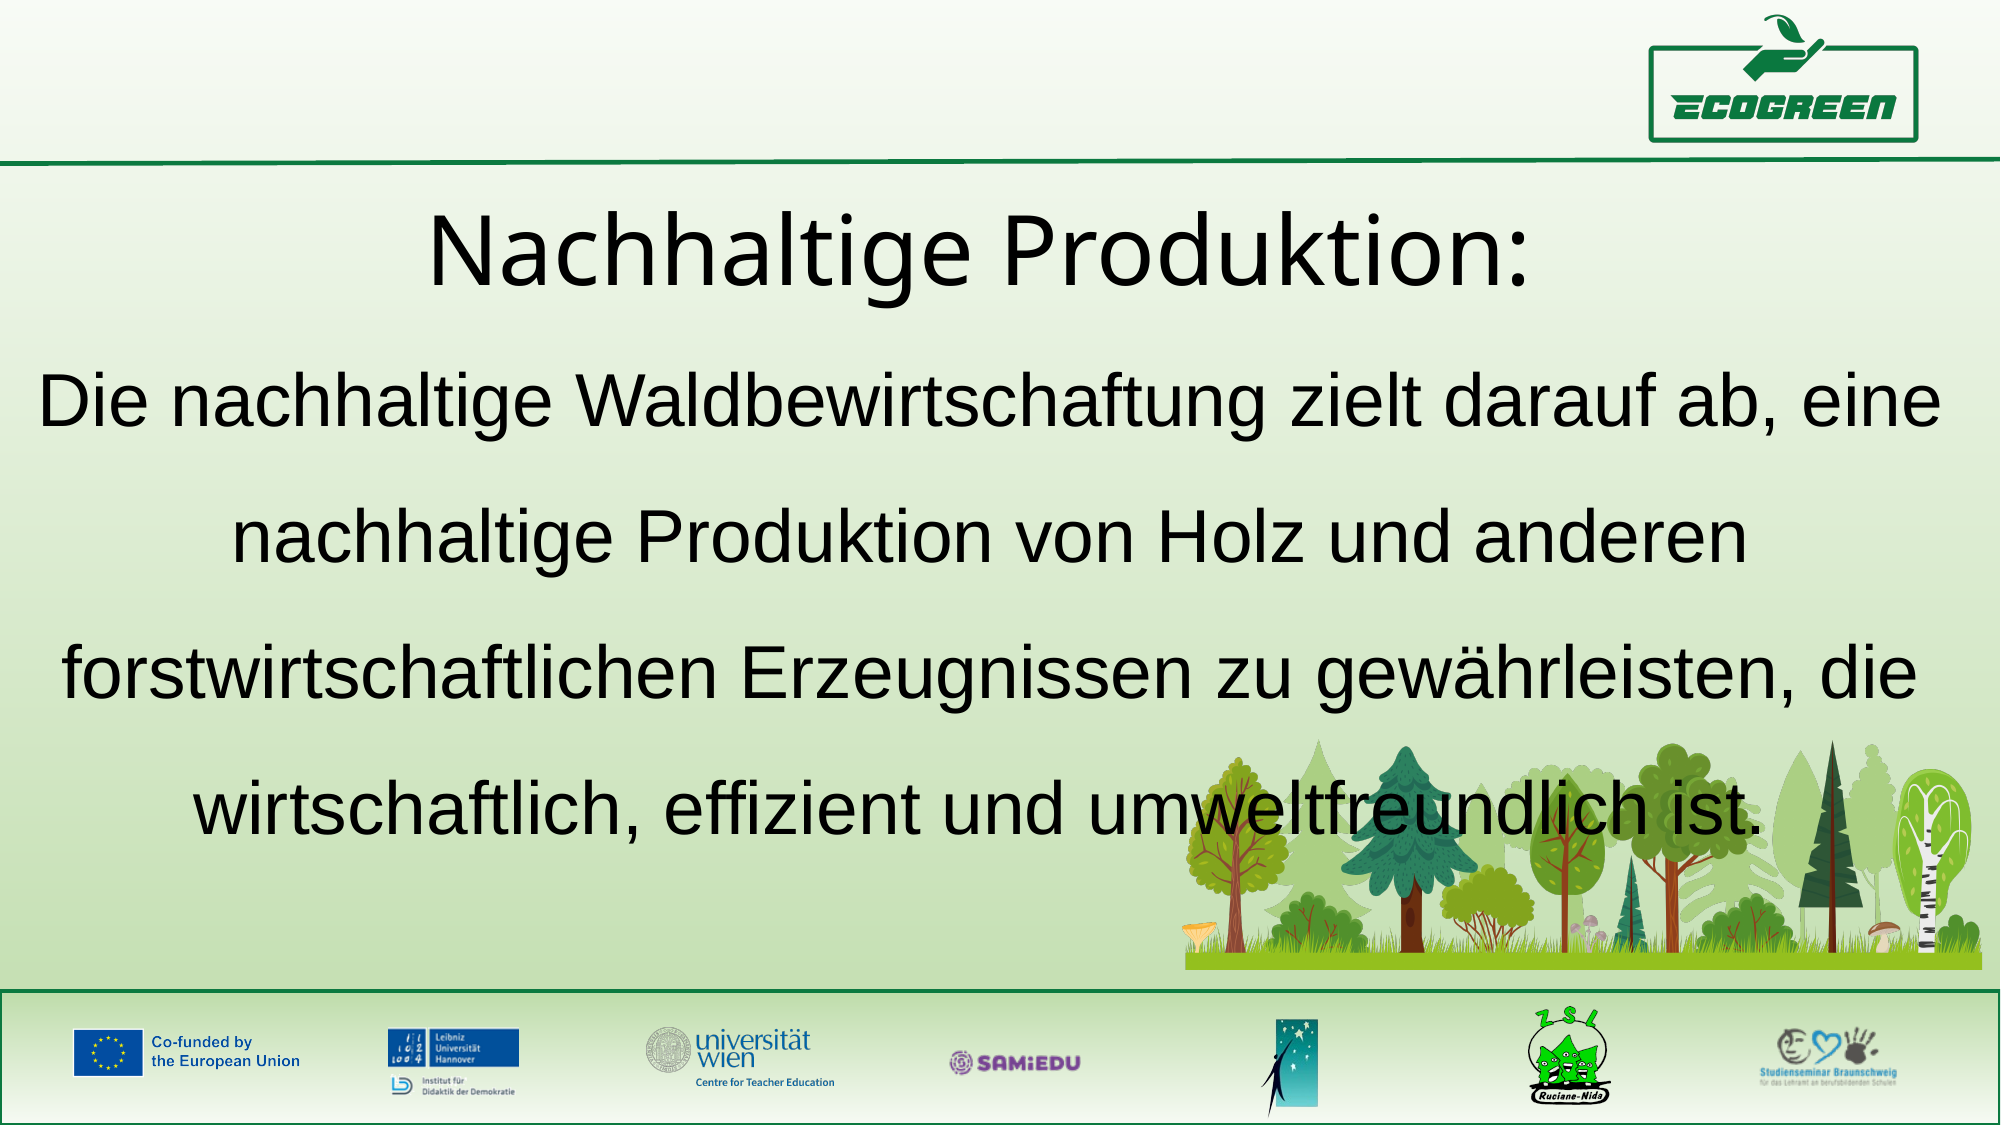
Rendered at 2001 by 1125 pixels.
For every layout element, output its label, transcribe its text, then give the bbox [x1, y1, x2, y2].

picture [1528, 1006, 1611, 1105]
text_box [1182, 739, 1983, 970]
picture [388, 1022, 519, 1103]
text_box Nachhaltige Produktion: Die nachhaltige Waldbewirtschaftung zielt darauf ab, eine nachhaltige Produktion von Holz und anderen forstwirtschaftlichen Erzeugnissen zu gewährleisten, die wirtschaftlich, effizient und umweltfreundlich ist. [0, 169, 1982, 850]
picture [1259, 1018, 1330, 1125]
picture [646, 1027, 834, 1086]
picture [71, 1027, 317, 1079]
picture [1639, 0, 1928, 157]
picture [1755, 1022, 1902, 1091]
picture [945, 1047, 1087, 1079]
